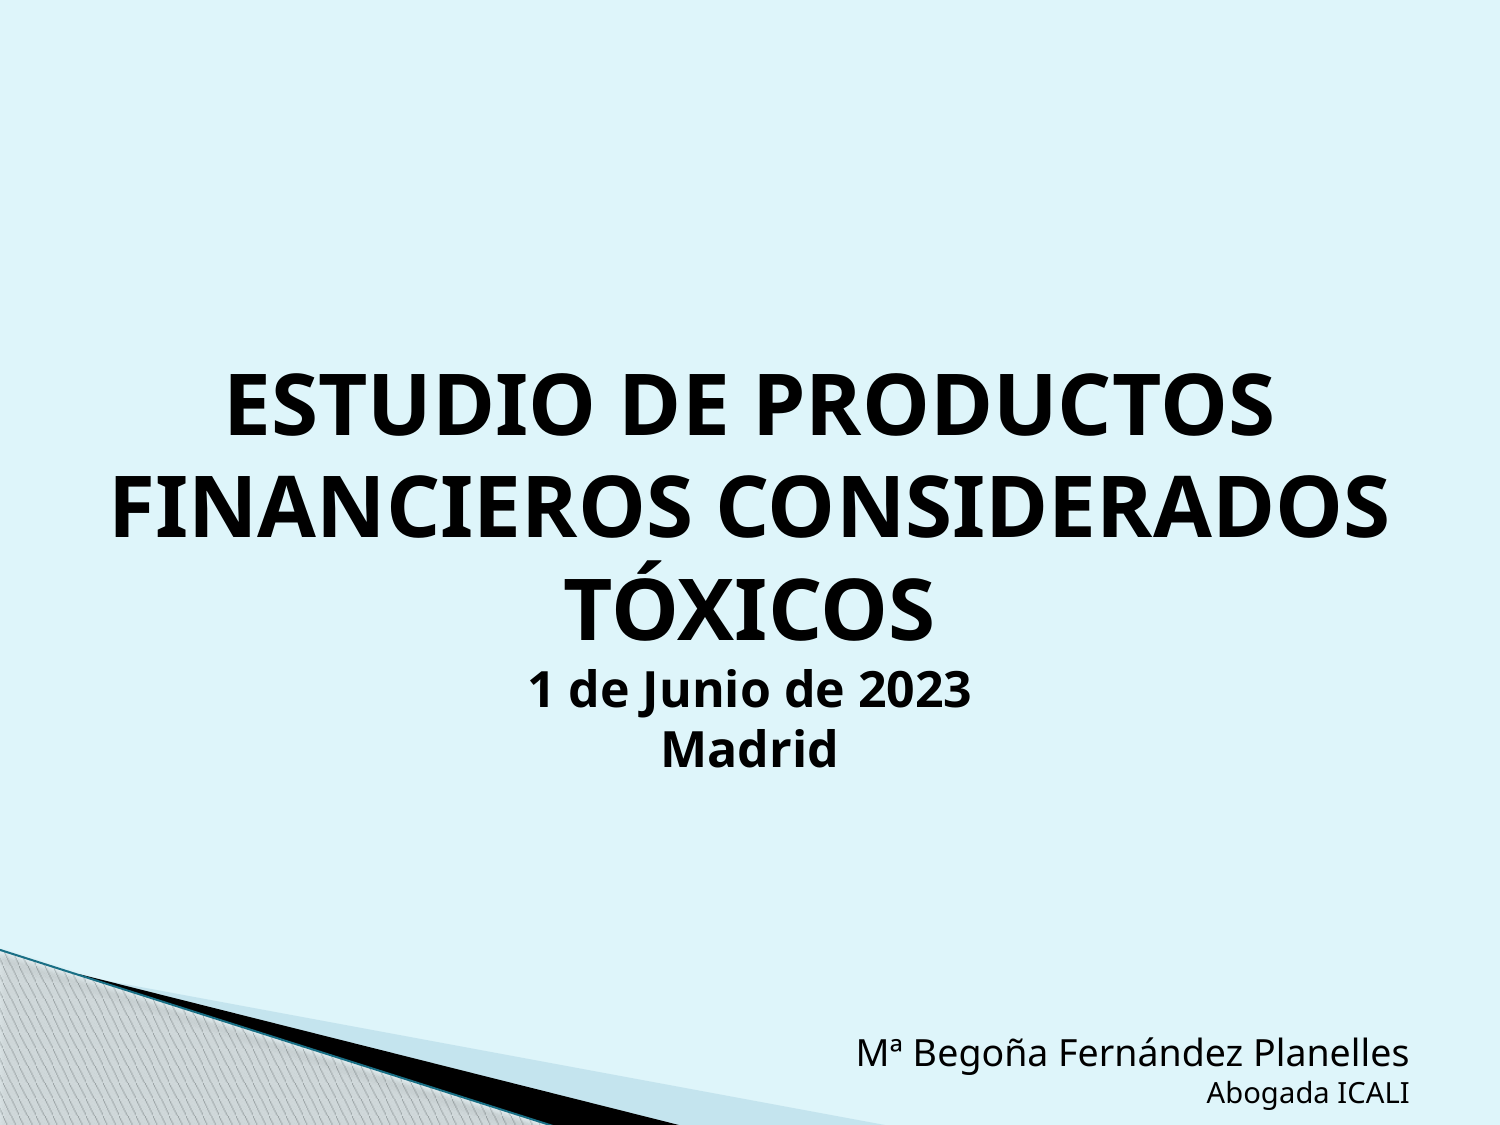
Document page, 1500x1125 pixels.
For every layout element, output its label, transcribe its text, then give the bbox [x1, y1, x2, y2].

text_box Mª Begoña Fernández Planelles Abogada ICALI [714, 1021, 1425, 1117]
title ESTUDIO DE PRODUCTOS FINANCIEROS CONSIDERADOS TÓXICOS 1 de Junio de 2023 Madrid [75, 45, 1425, 1083]
